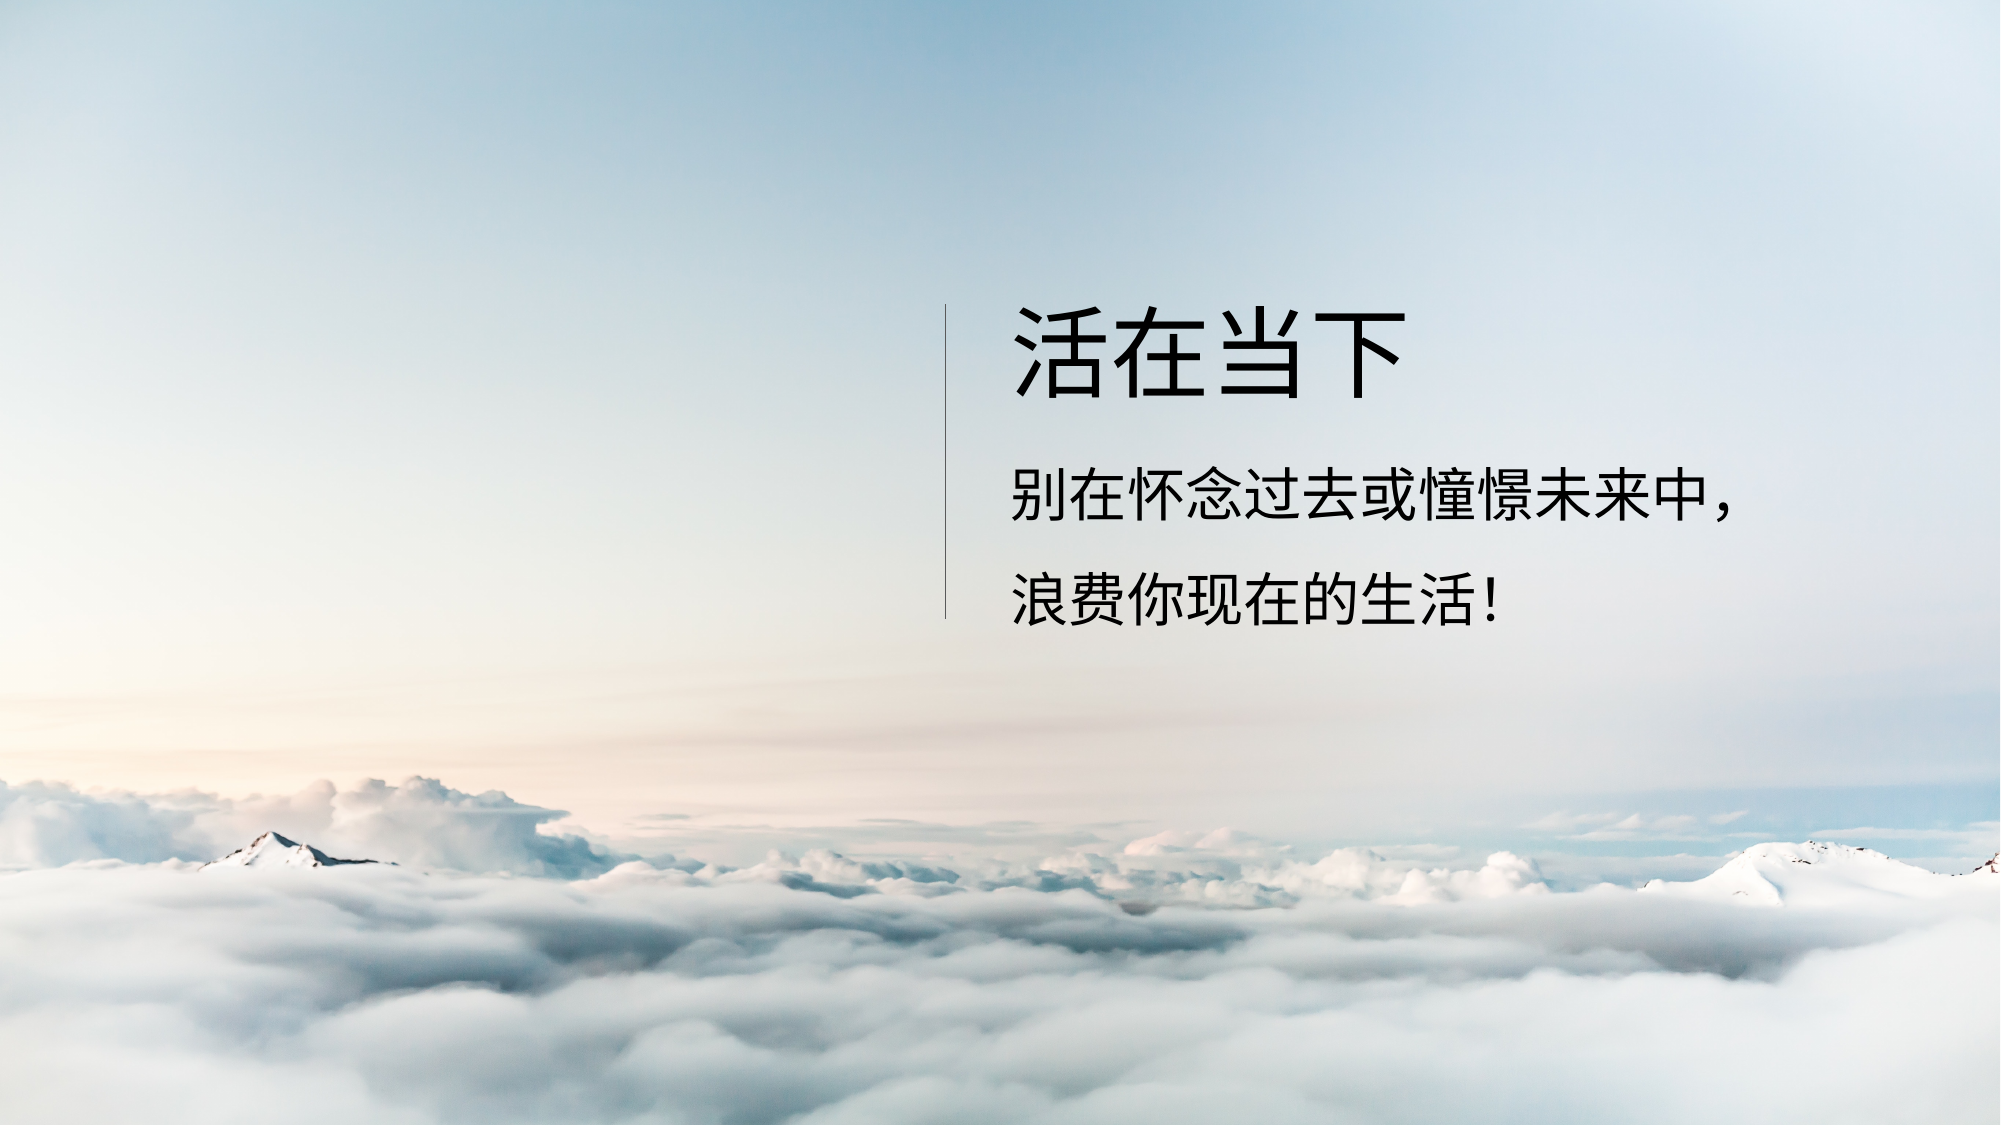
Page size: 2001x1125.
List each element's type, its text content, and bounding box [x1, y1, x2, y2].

picture [0, 0, 2001, 1125]
text_box 活在当下 别在怀念过去或憧憬未来中，浪费你现在的生活！ [995, 223, 1832, 641]
